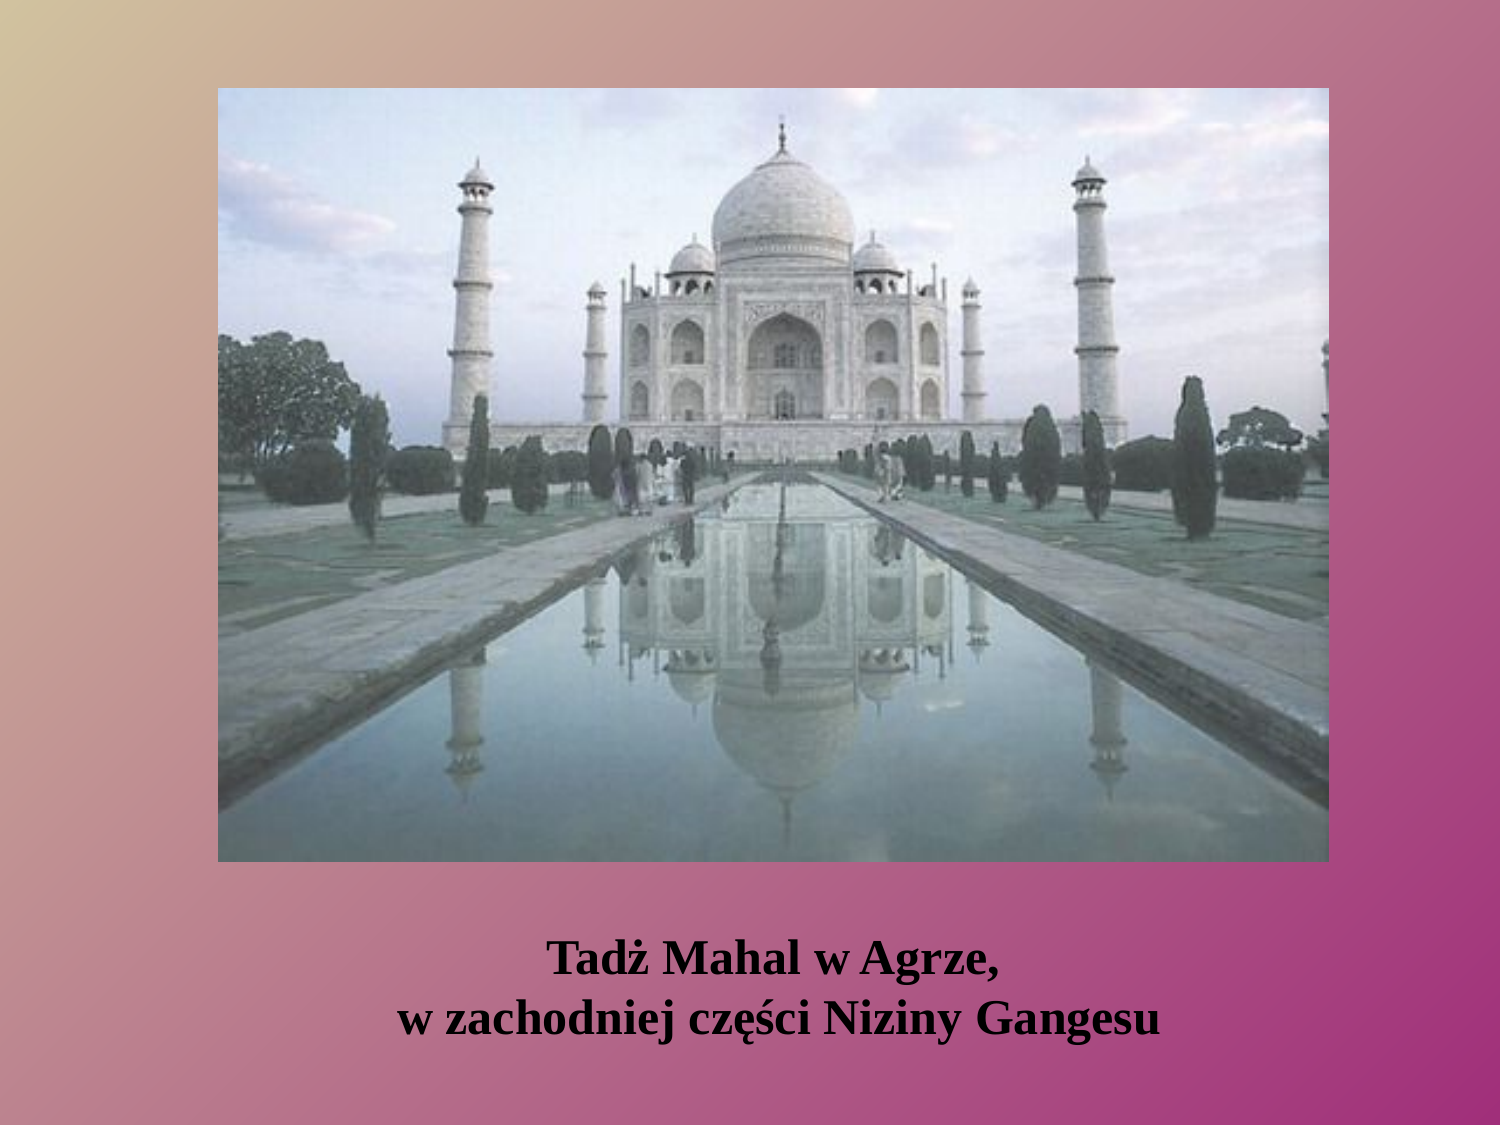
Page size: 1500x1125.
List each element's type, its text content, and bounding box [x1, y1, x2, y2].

text_box Tadż Mahal w Agrze, w zachodniej części Niziny Gangesu [265, 916, 1294, 1052]
picture [218, 87, 1329, 862]
